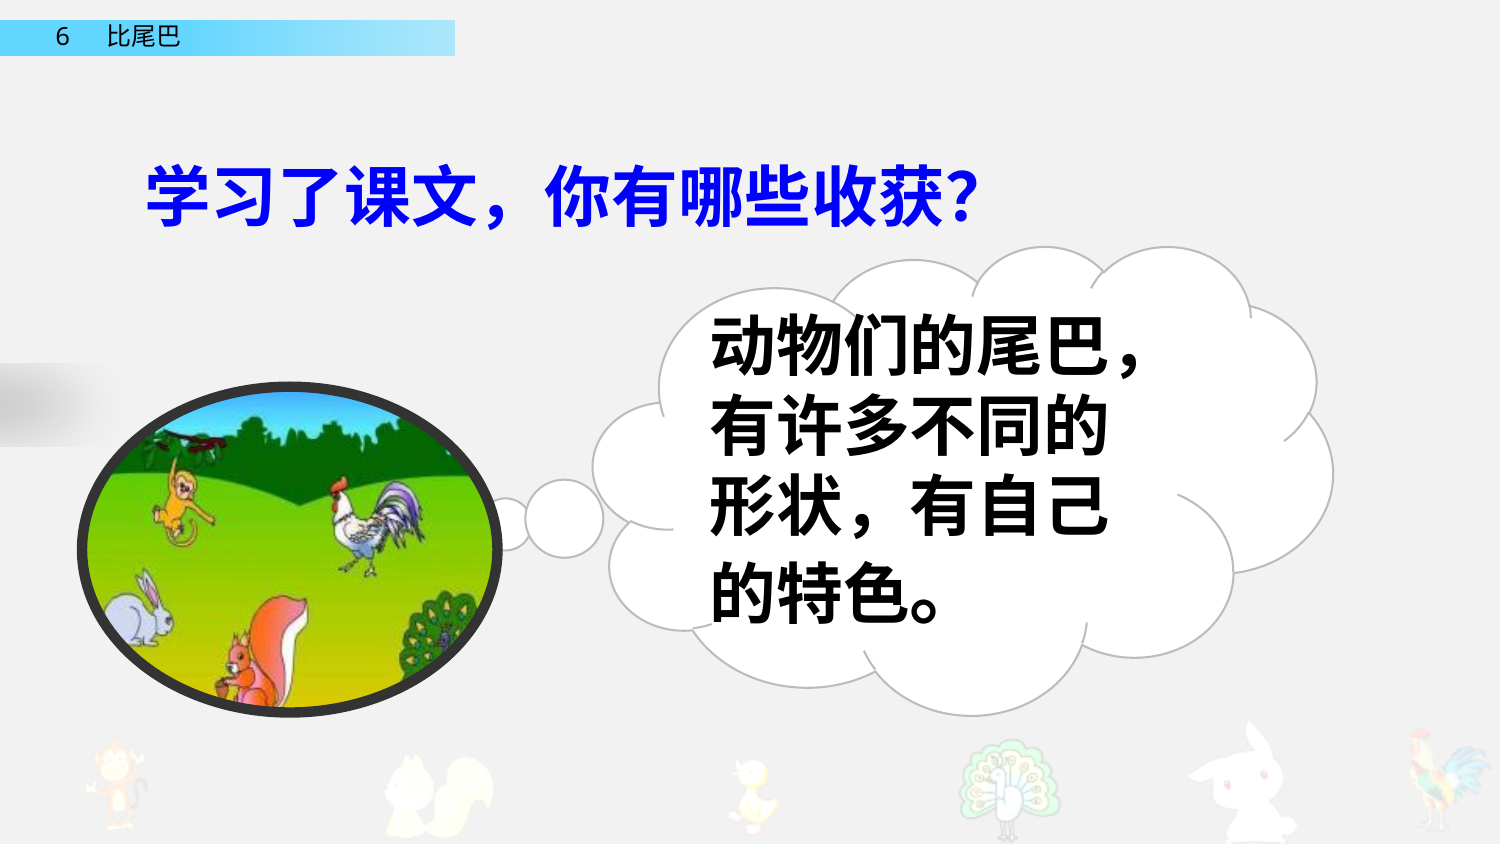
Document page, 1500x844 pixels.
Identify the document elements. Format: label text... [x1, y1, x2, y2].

text_box 动物们的尾巴，有许多不同的形状，有自己的特色。 [498, 245, 1335, 717]
text_box 学习了课文，你有哪些收获？ [129, 147, 1348, 243]
picture [81, 386, 498, 713]
